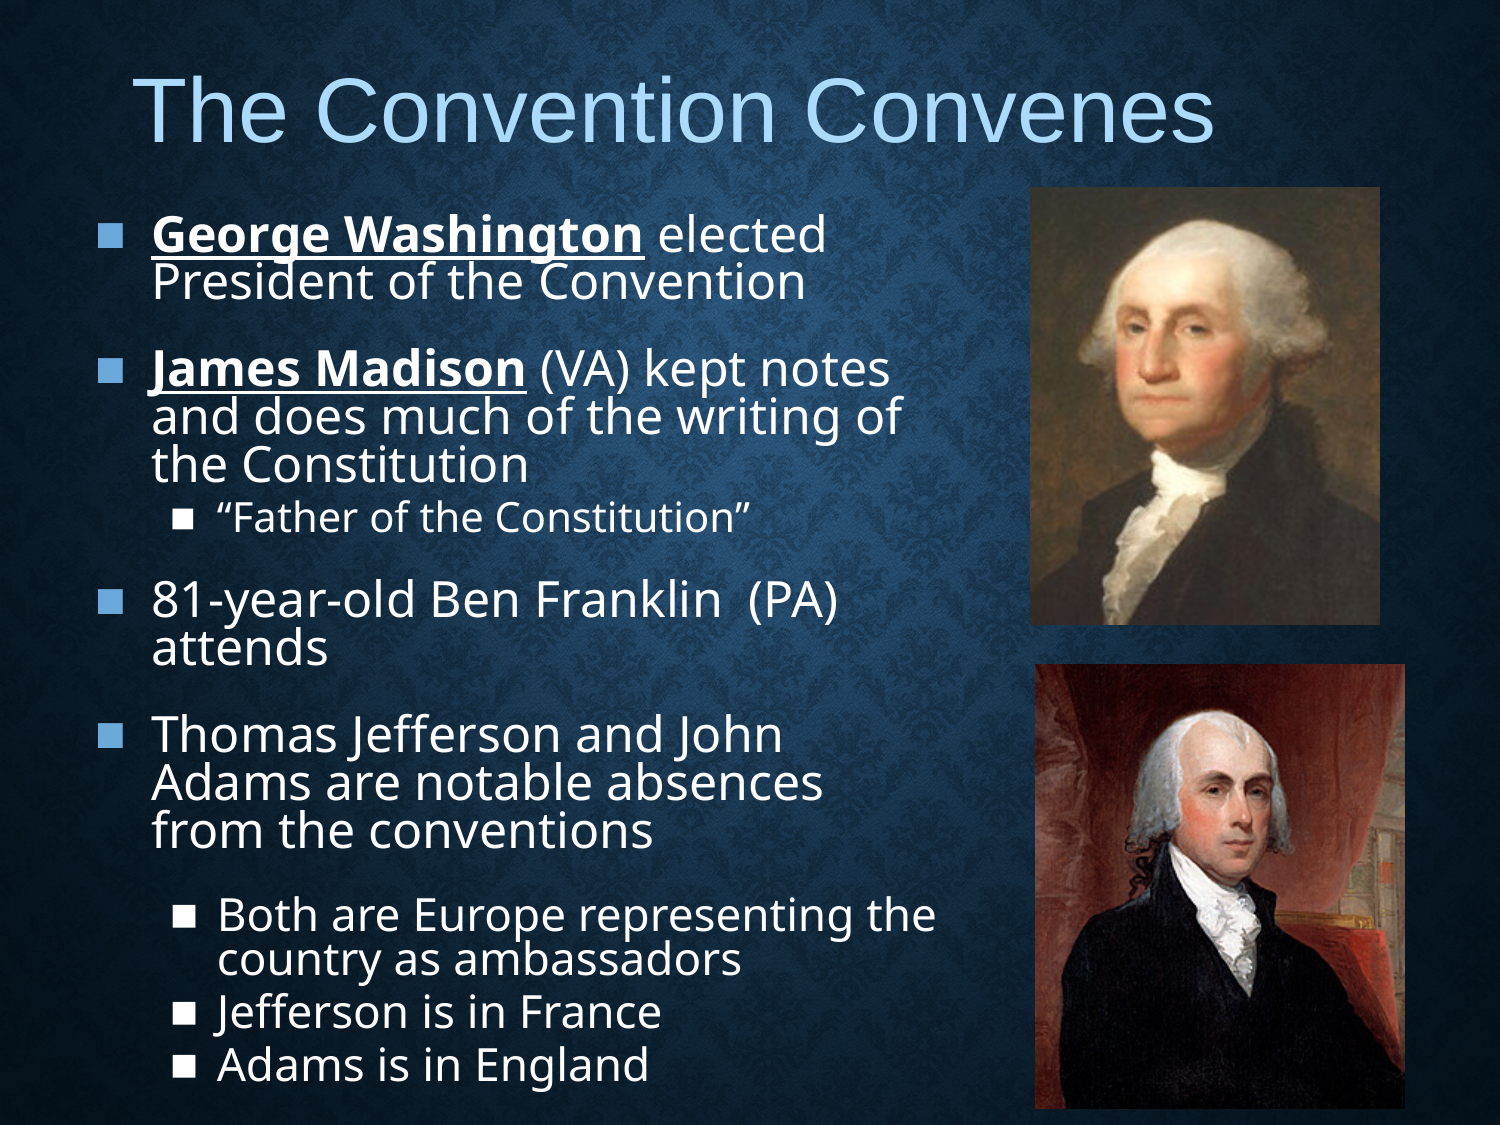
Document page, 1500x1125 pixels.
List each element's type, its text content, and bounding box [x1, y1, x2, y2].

picture [1030, 186, 1380, 626]
list George Washington elected President of the Convention James Madison (VA) kept notes and does much of the writing of the Constitution “Father of the Constitution” 81-year-old Ben Franklin (PA) attends Thomas Jefferson and John Adams are notable absences from the conventions Both are Europe representing the country as ambassadors Jefferson is in France Adams is in England [80, 141, 955, 1109]
picture [1034, 664, 1406, 1110]
title The Convention Convenes [0, 37, 1350, 175]
